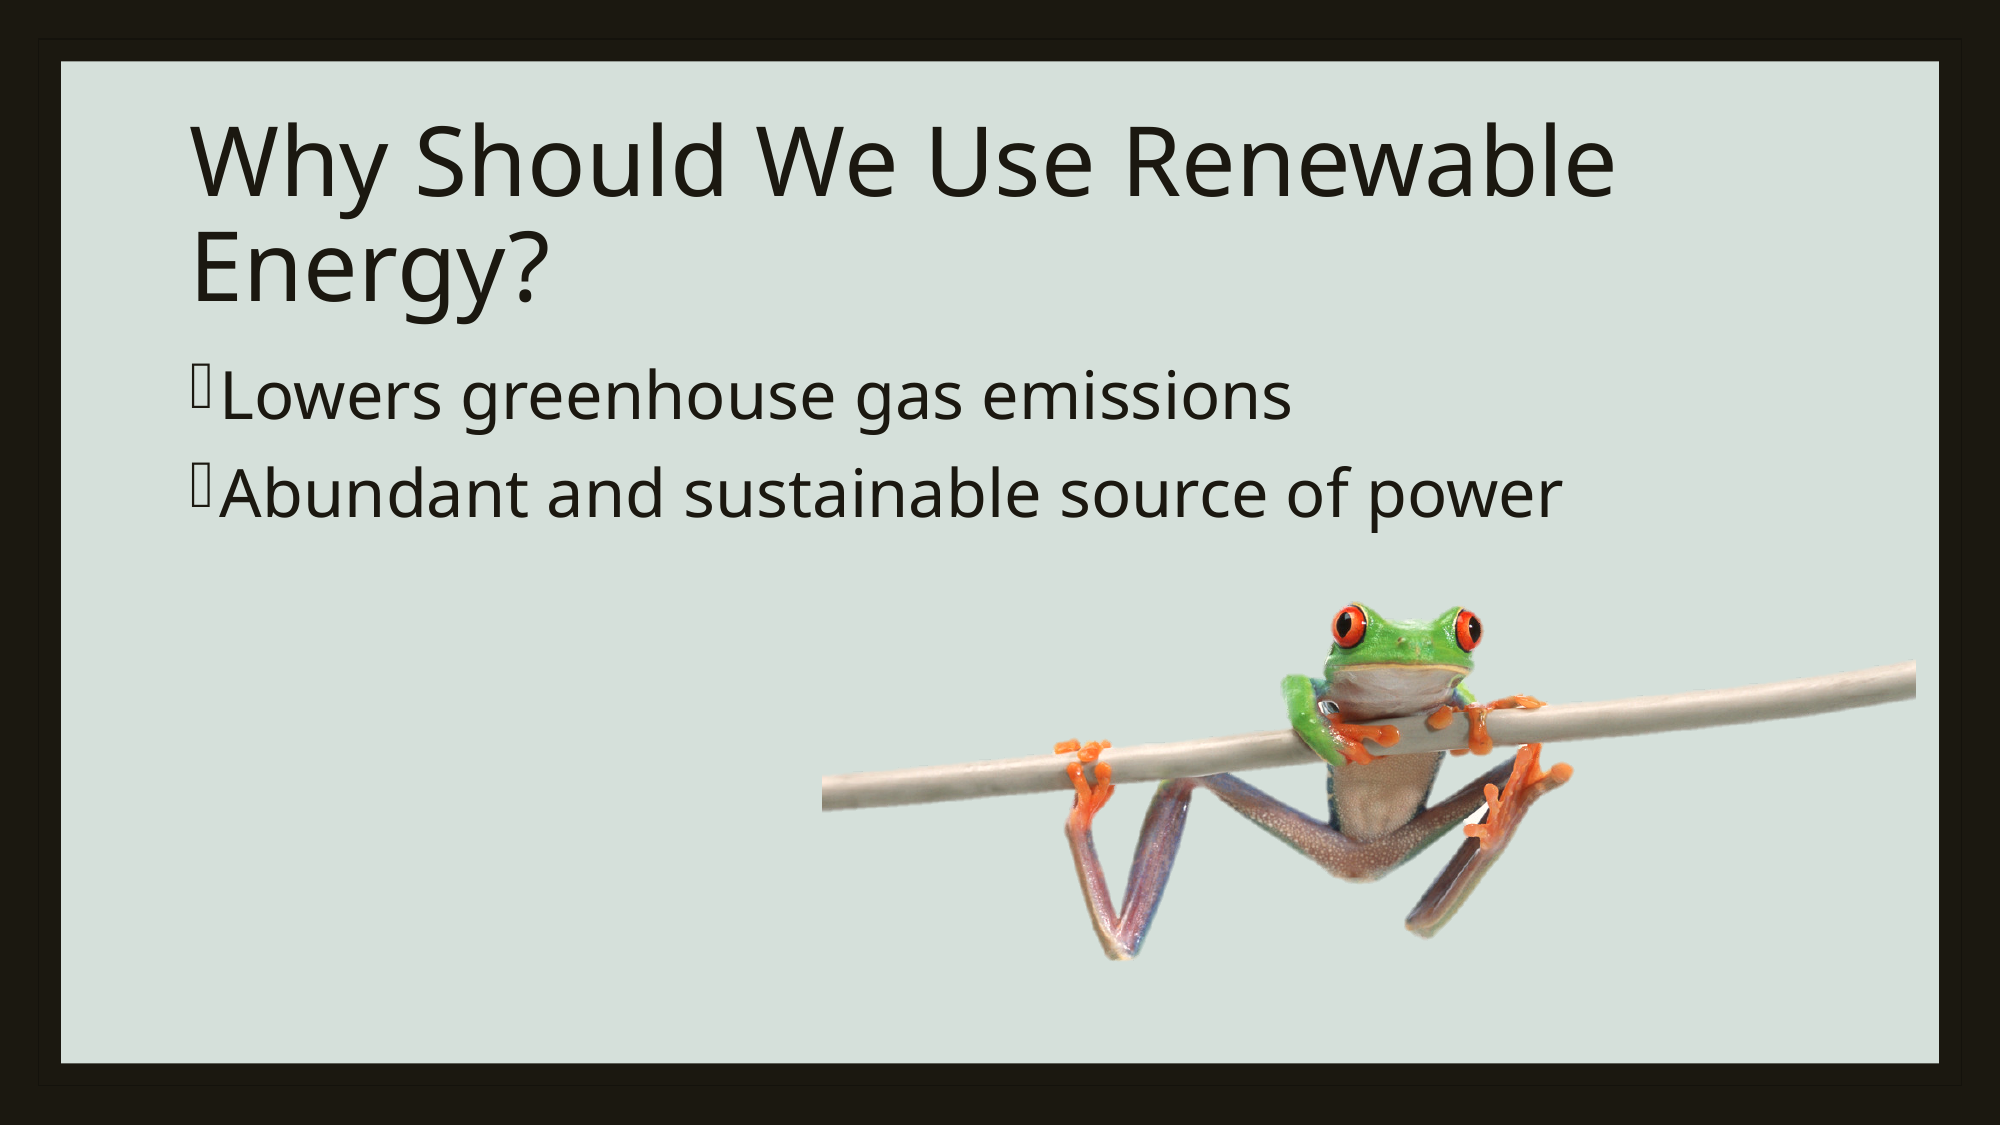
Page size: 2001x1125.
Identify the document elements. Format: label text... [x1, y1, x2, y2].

list Lowers greenhouse gas emissions Abundant and sustainable source of power [174, 345, 1825, 990]
title Why Should We Use Renewable Energy? [174, 105, 1825, 331]
picture [822, 395, 1916, 1125]
